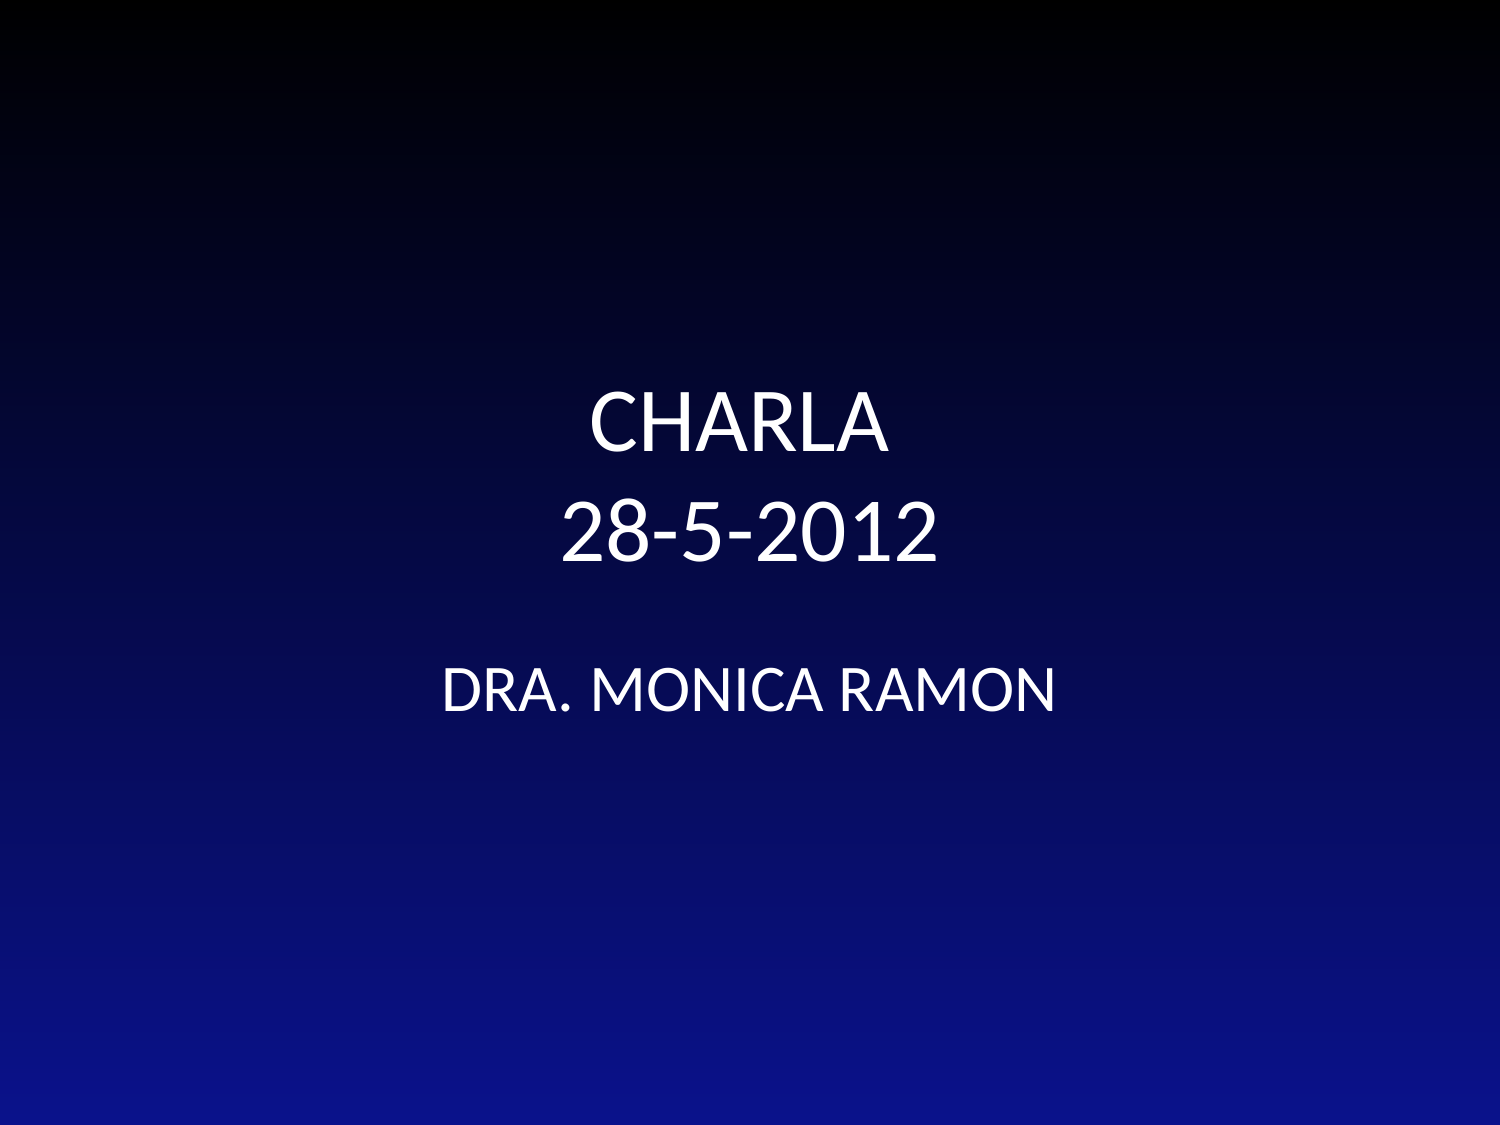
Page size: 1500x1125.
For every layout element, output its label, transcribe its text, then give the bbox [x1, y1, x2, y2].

title CHARLA 28-5-2012 [112, 349, 1388, 591]
subtitle DRA. MONICA RAMON [225, 637, 1275, 925]
